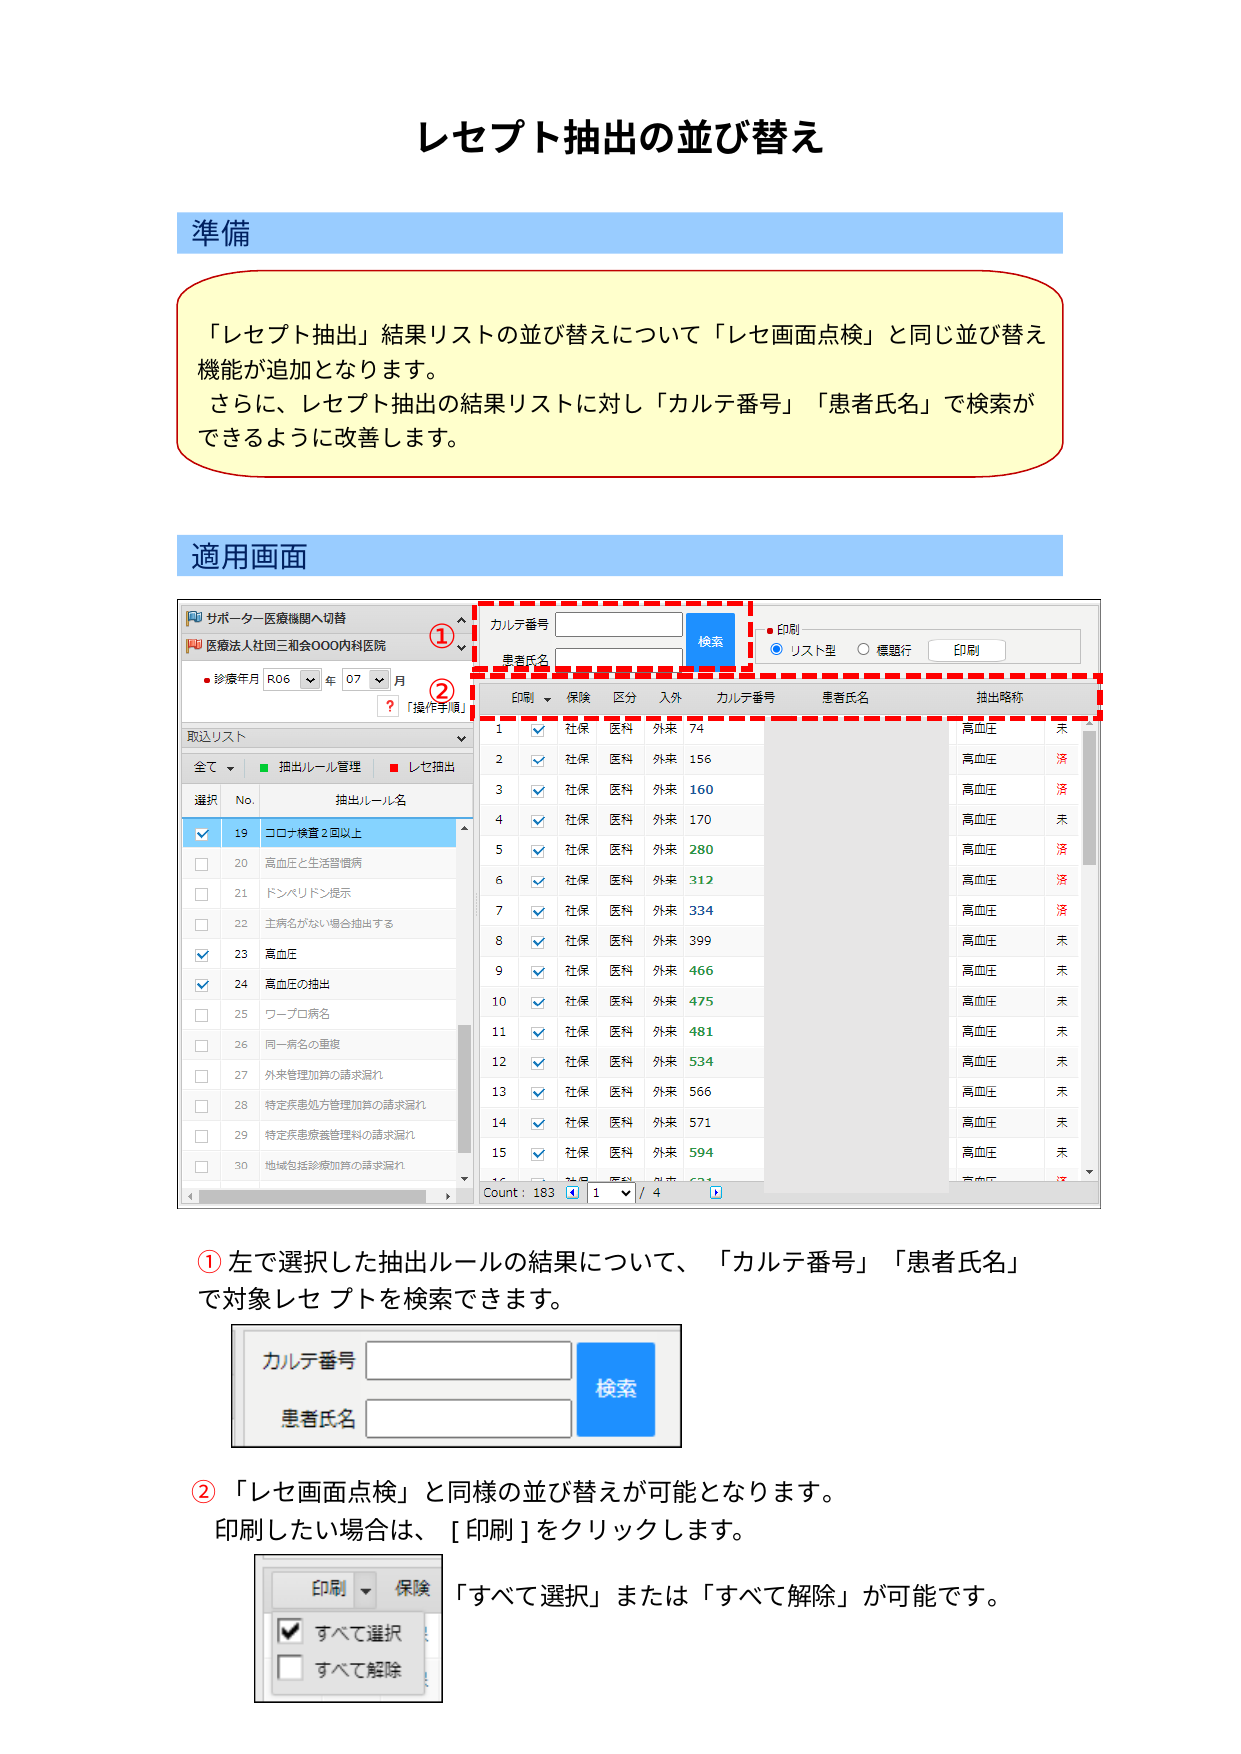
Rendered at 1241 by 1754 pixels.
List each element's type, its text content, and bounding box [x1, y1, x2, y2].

text_box 適用画面 [176, 534, 1064, 577]
picture [231, 1324, 682, 1448]
text_box レセプト抽出の並び替え [398, 106, 842, 166]
text_box ②「レセ画面点検」と同様の並び替えが可能となります。 印刷したい場合は、 [印刷]をクリックします。 [177, 1462, 1063, 1552]
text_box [177, 270, 1063, 478]
text_box 「すべて選択」または「すべて解除」が可能です。 [443, 1565, 1101, 1619]
text_box ①左で選択した抽出ルールの結果について、 「カルテ番号」「患者氏名」で対象レセ プトを検索できます。 [182, 1231, 1069, 1321]
picture [177, 599, 1101, 1209]
picture [254, 1554, 443, 1703]
text_box 準備 [176, 211, 1064, 255]
